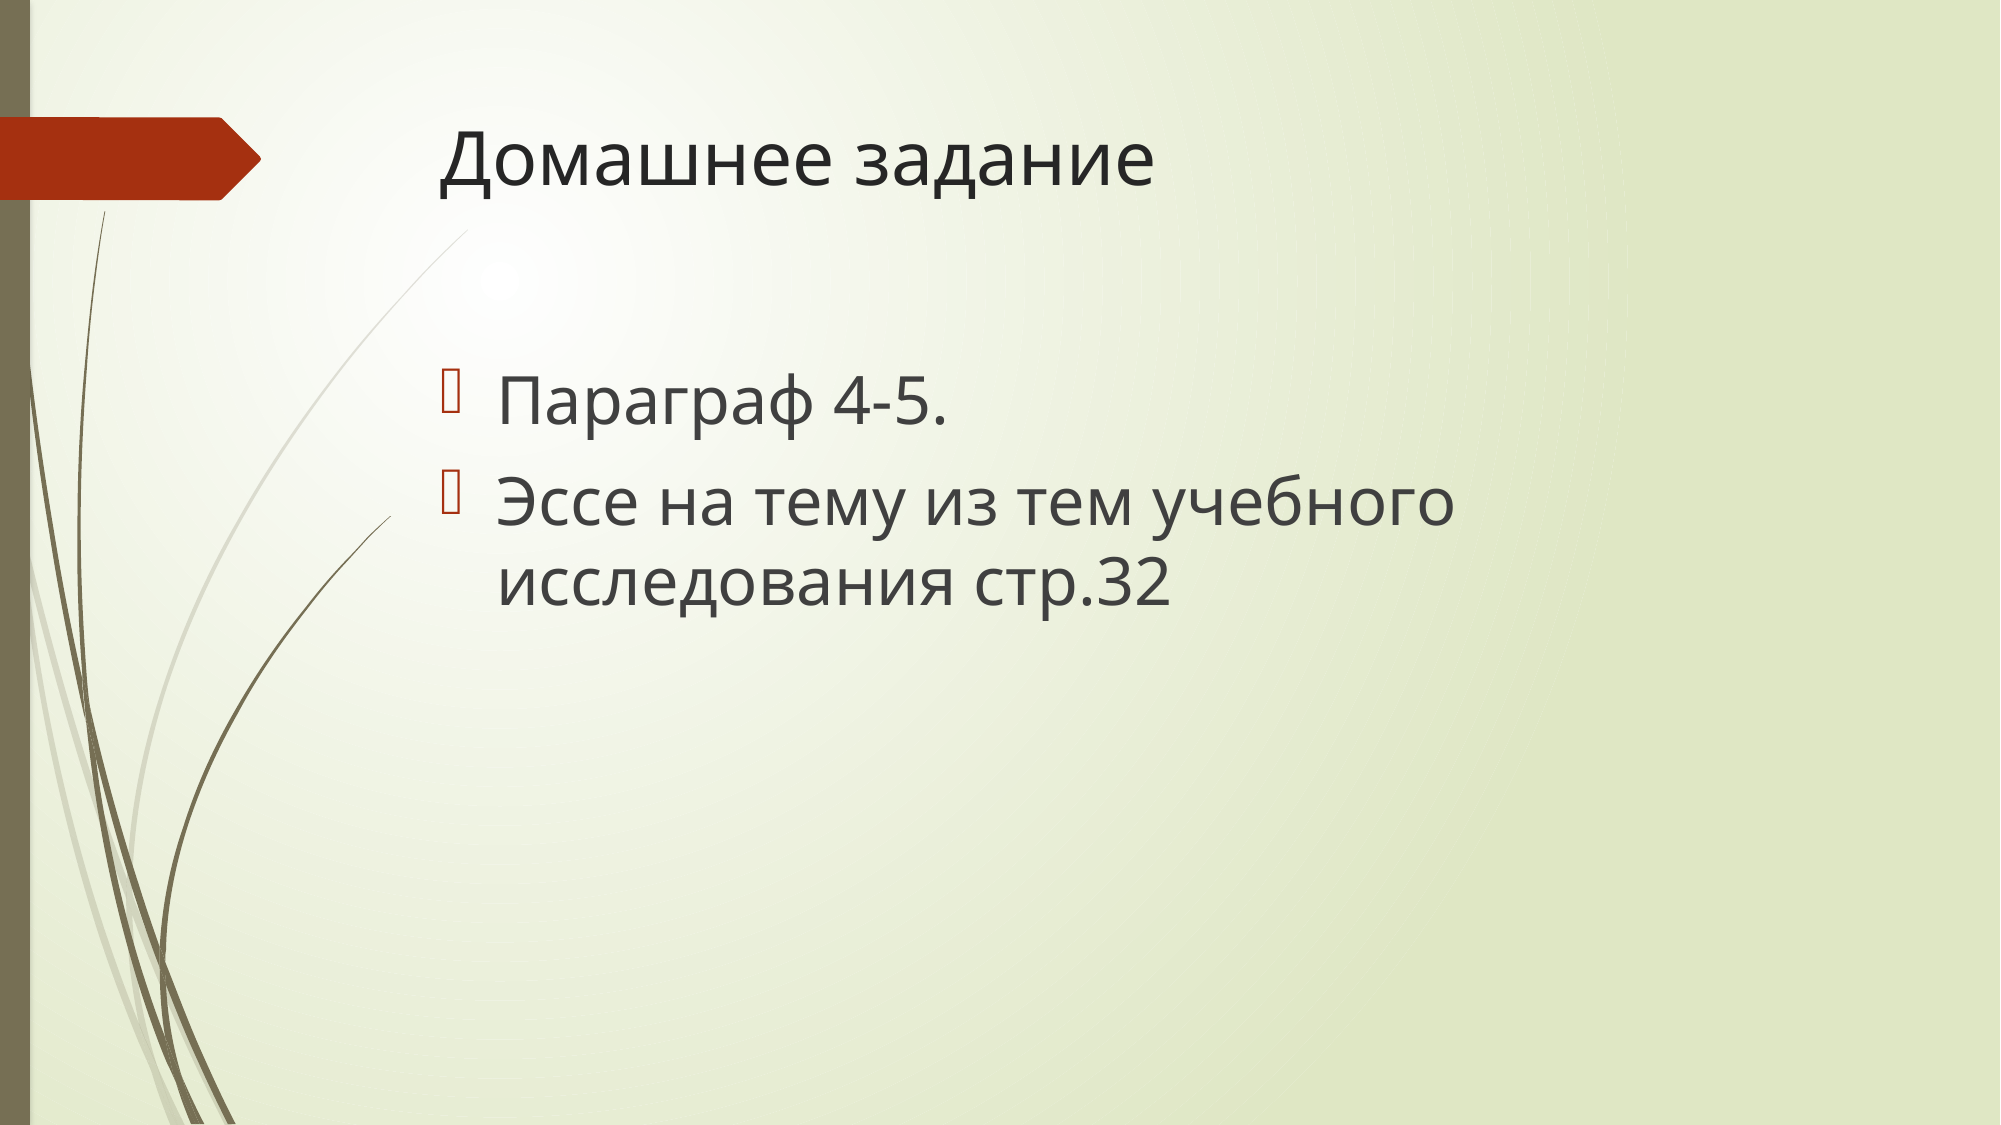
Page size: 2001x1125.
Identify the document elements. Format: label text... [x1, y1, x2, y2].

title Домашнее задание [425, 102, 1888, 313]
list Параграф 4-5. Эссе на тему из тем учебного исследования стр.32 [424, 350, 1888, 970]
